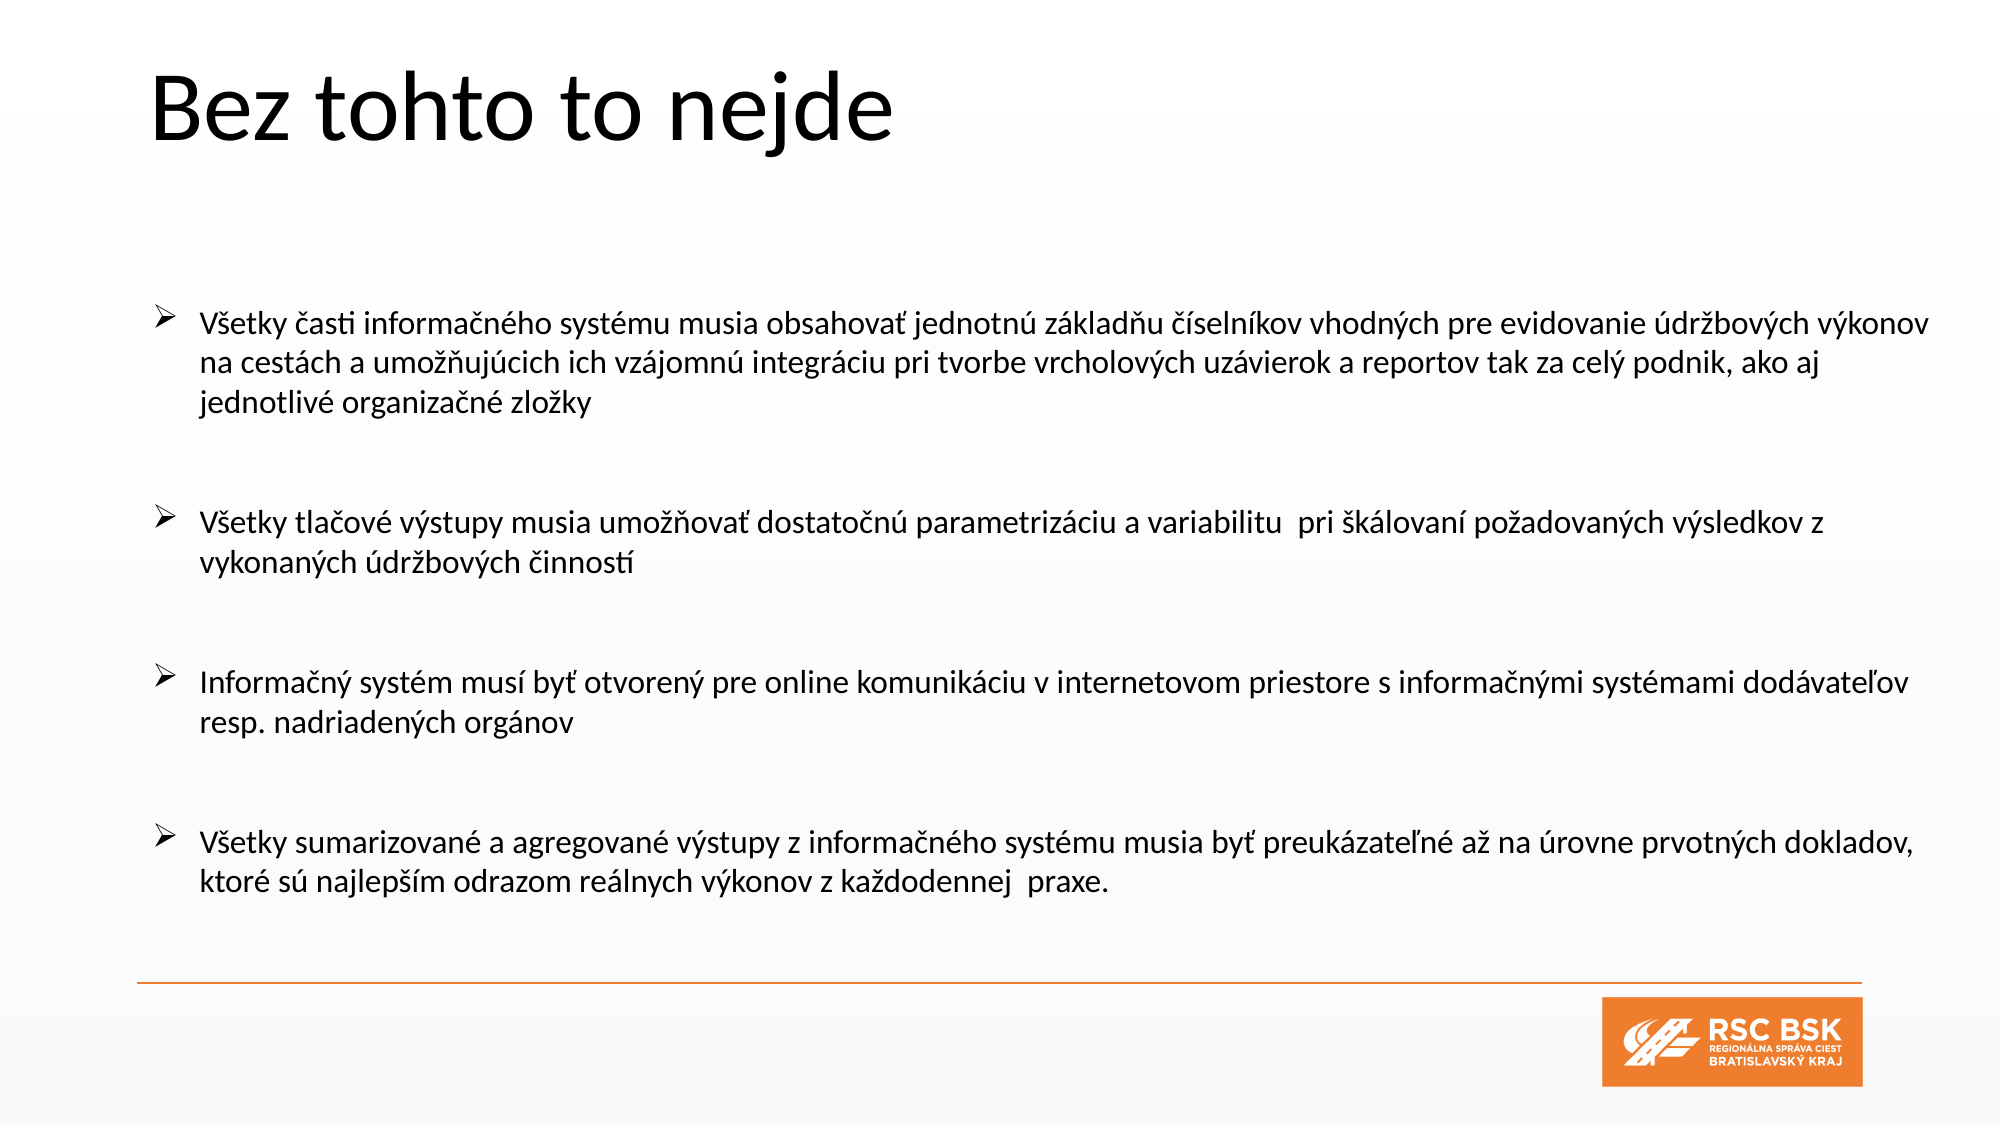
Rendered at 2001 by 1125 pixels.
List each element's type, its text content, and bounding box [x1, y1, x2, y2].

title Bez tohto to nejde [134, 0, 1848, 204]
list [1602, 997, 1863, 1087]
text_box Všetky časti informačného systému musia obsahovať jednotnú základňu číselníkov vhodných pre evidovanie údržbových výkonov na cestách a umožňujúcich ich vzájomnú integráciu pri tvorbe vrcholových uzávierok a reportov tak za celý podnik, ako aj jednotlivé organizačné zložky Všetky tlačové výstupy musia umožňovať dostatočnú parametrizáciu a variabilitu pri škálovaní požadovaných výsledkov z vykonaných údržbových činností Informačný systém musí byť otvorený pre online komunikáciu v internetovom priestore s informačnými systémami dodávateľov resp. nadriadených orgánov Všetky sumarizované a agregované výstupy z informačného systému musia byť preukázateľné až na úrovne prvotných dokladov, ktoré sú najlepším odrazom reálnych výkonov z každodennej praxe. [137, 293, 1950, 1012]
